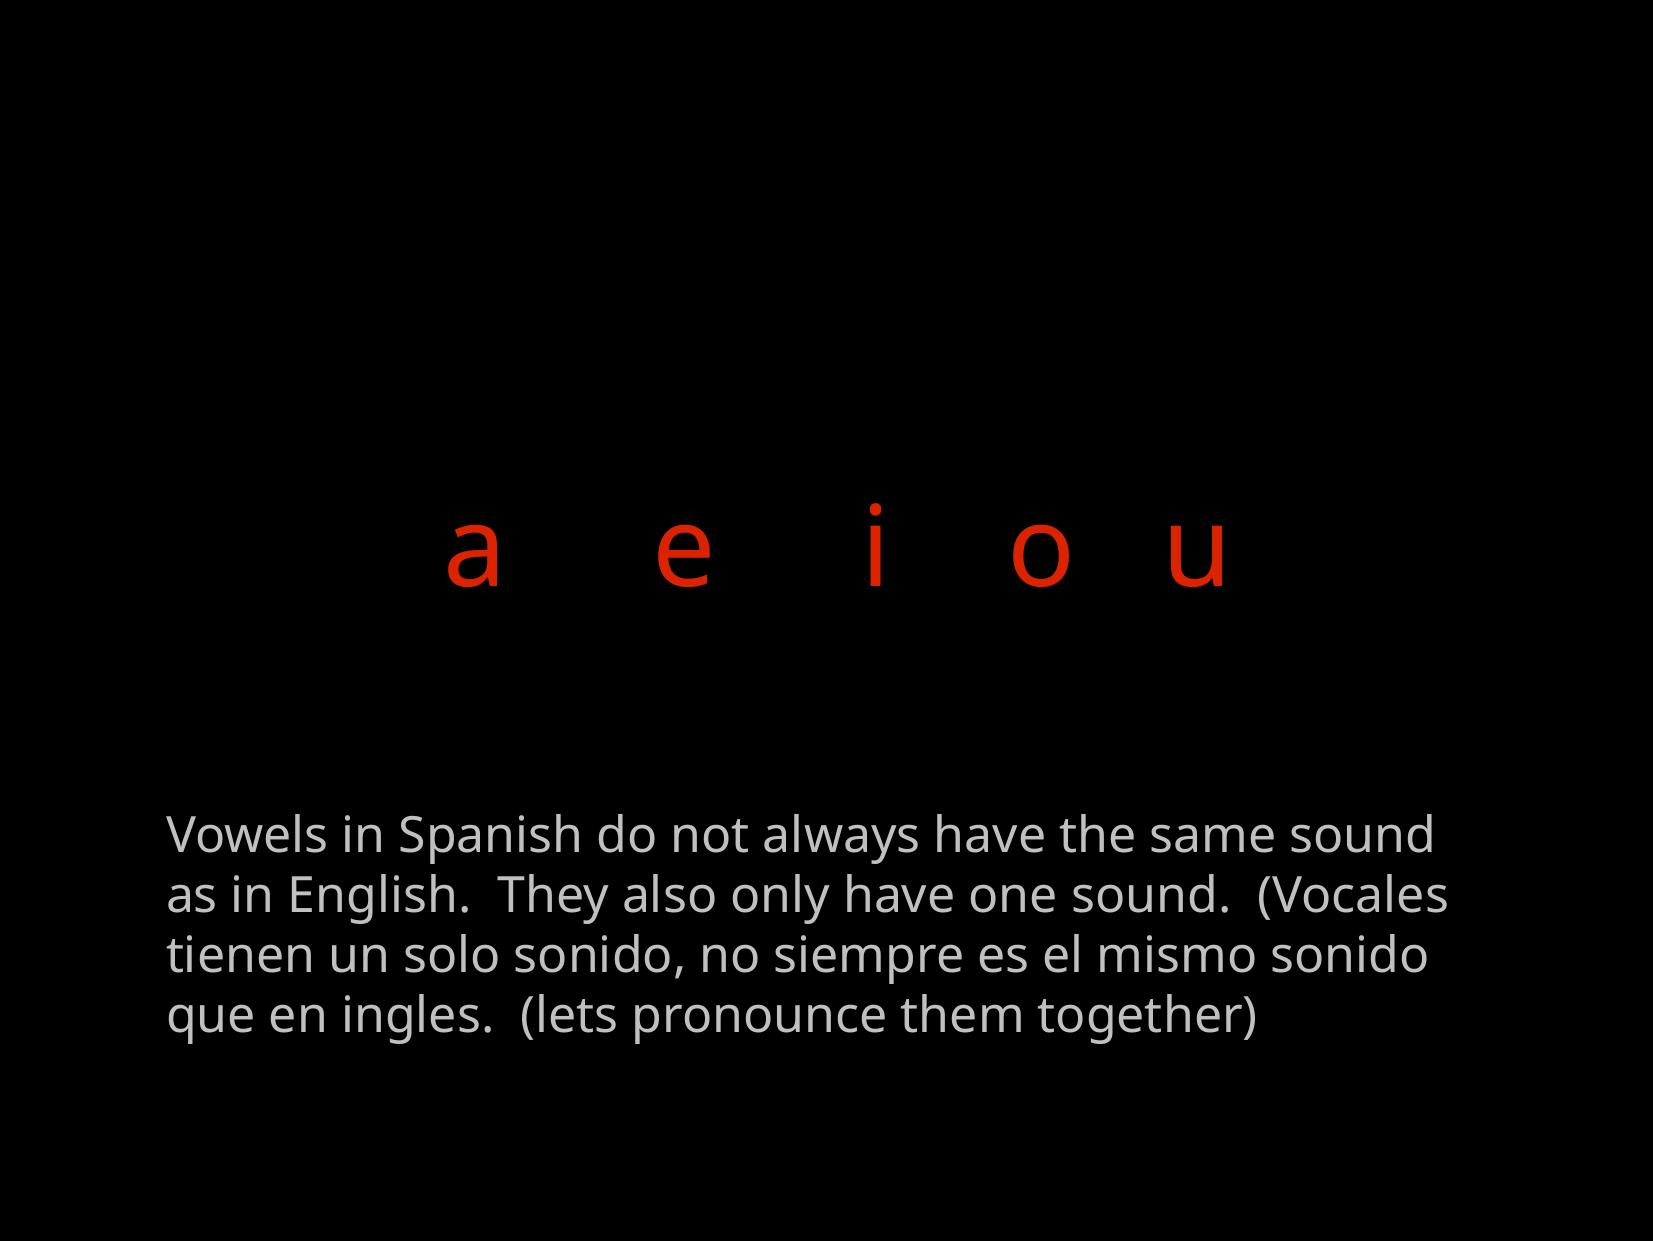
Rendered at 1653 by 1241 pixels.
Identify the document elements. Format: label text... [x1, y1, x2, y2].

text_box Vowels in Spanish do not always have the same sound as in English. They also only have one sound. (Vocales tienen un solo sonido, no siempre es el mismo sonido que en ingles. (lets pronounce them together) [151, 795, 1477, 1050]
text_box a e i o u [201, 257, 1477, 795]
